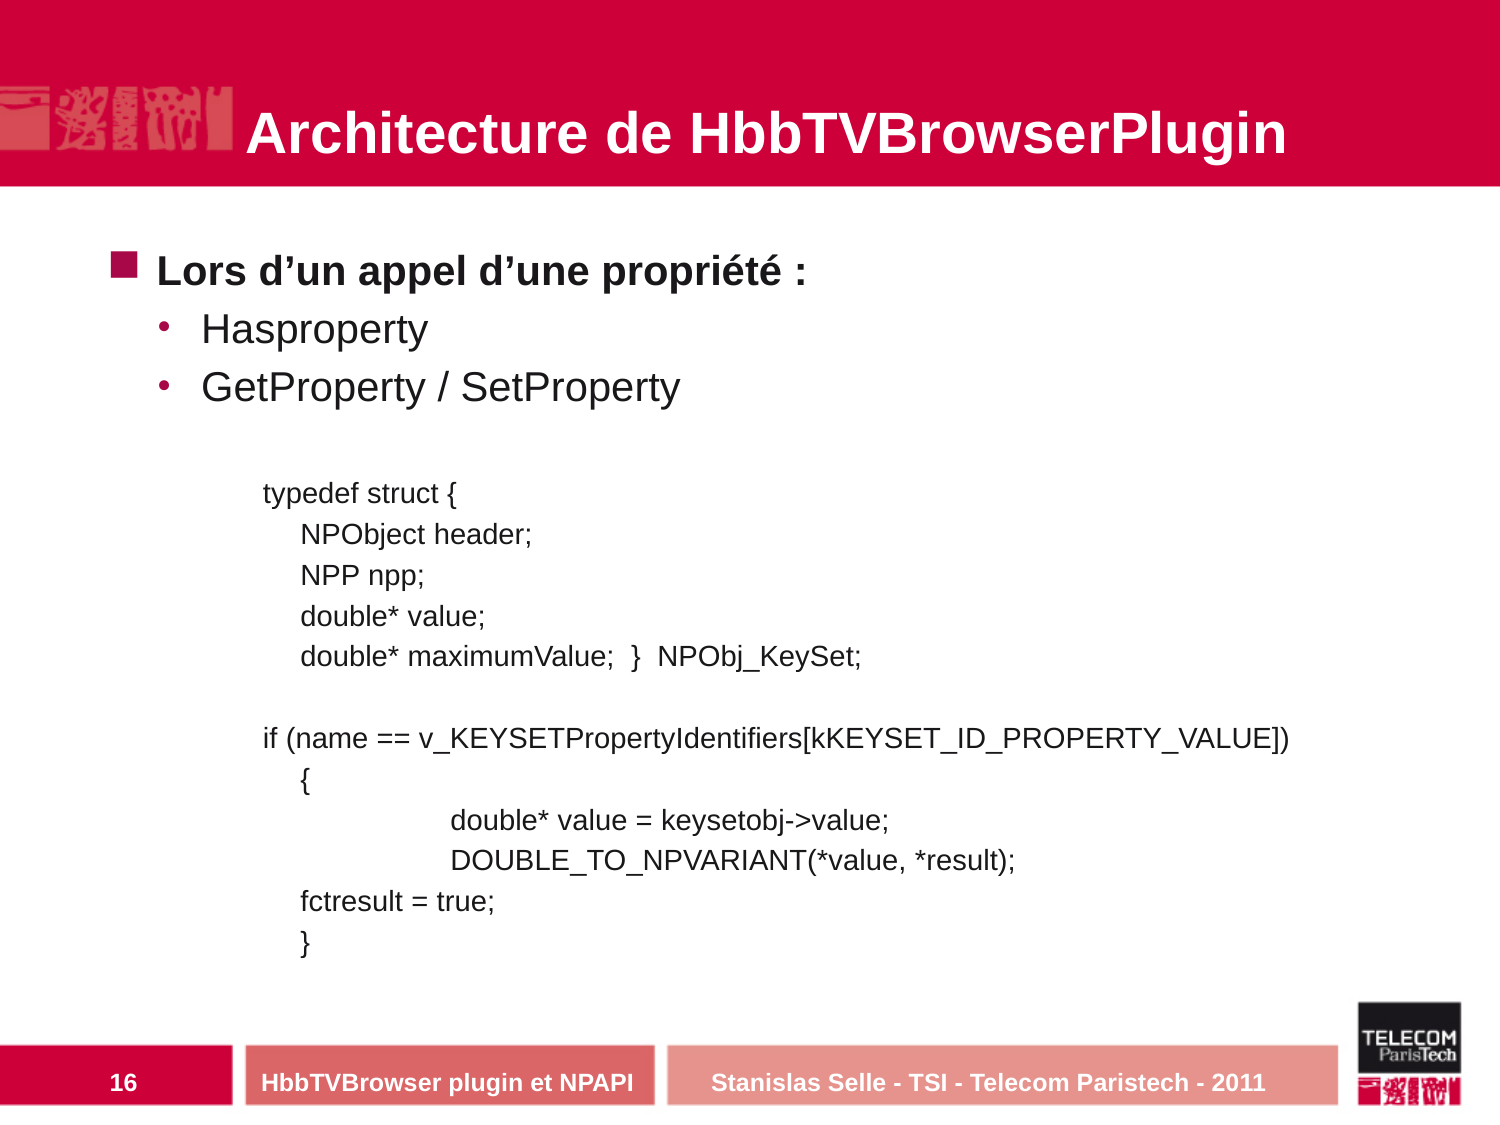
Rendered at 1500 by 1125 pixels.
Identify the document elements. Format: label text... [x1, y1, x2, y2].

picture [0, 0, 1500, 1125]
title Architecture de HbbTVBrowserPlugin [245, 23, 1459, 166]
slide_number 16 [94, 1058, 234, 1107]
footer HbbTVBrowser plugin et NPAPI Stanislas Selle - TSI - Telecom Paristech - 2011 [260, 1058, 1338, 1103]
list Lors d’un appel d’une propriété : Hasproperty GetProperty / SetProperty typedef struct { NPObject header; NPP npp; double* value; double* maximumValue; } NPObj_KeySet; if (name == v_KEYSETPropertyIdentifiers[kKEYSET_ID_PROPERTY_VALUE]) { double* value = keysetobj->value; DOUBLE_TO_NPVARIANT(*value, *result); fctresult = true; } [111, 243, 1371, 1036]
